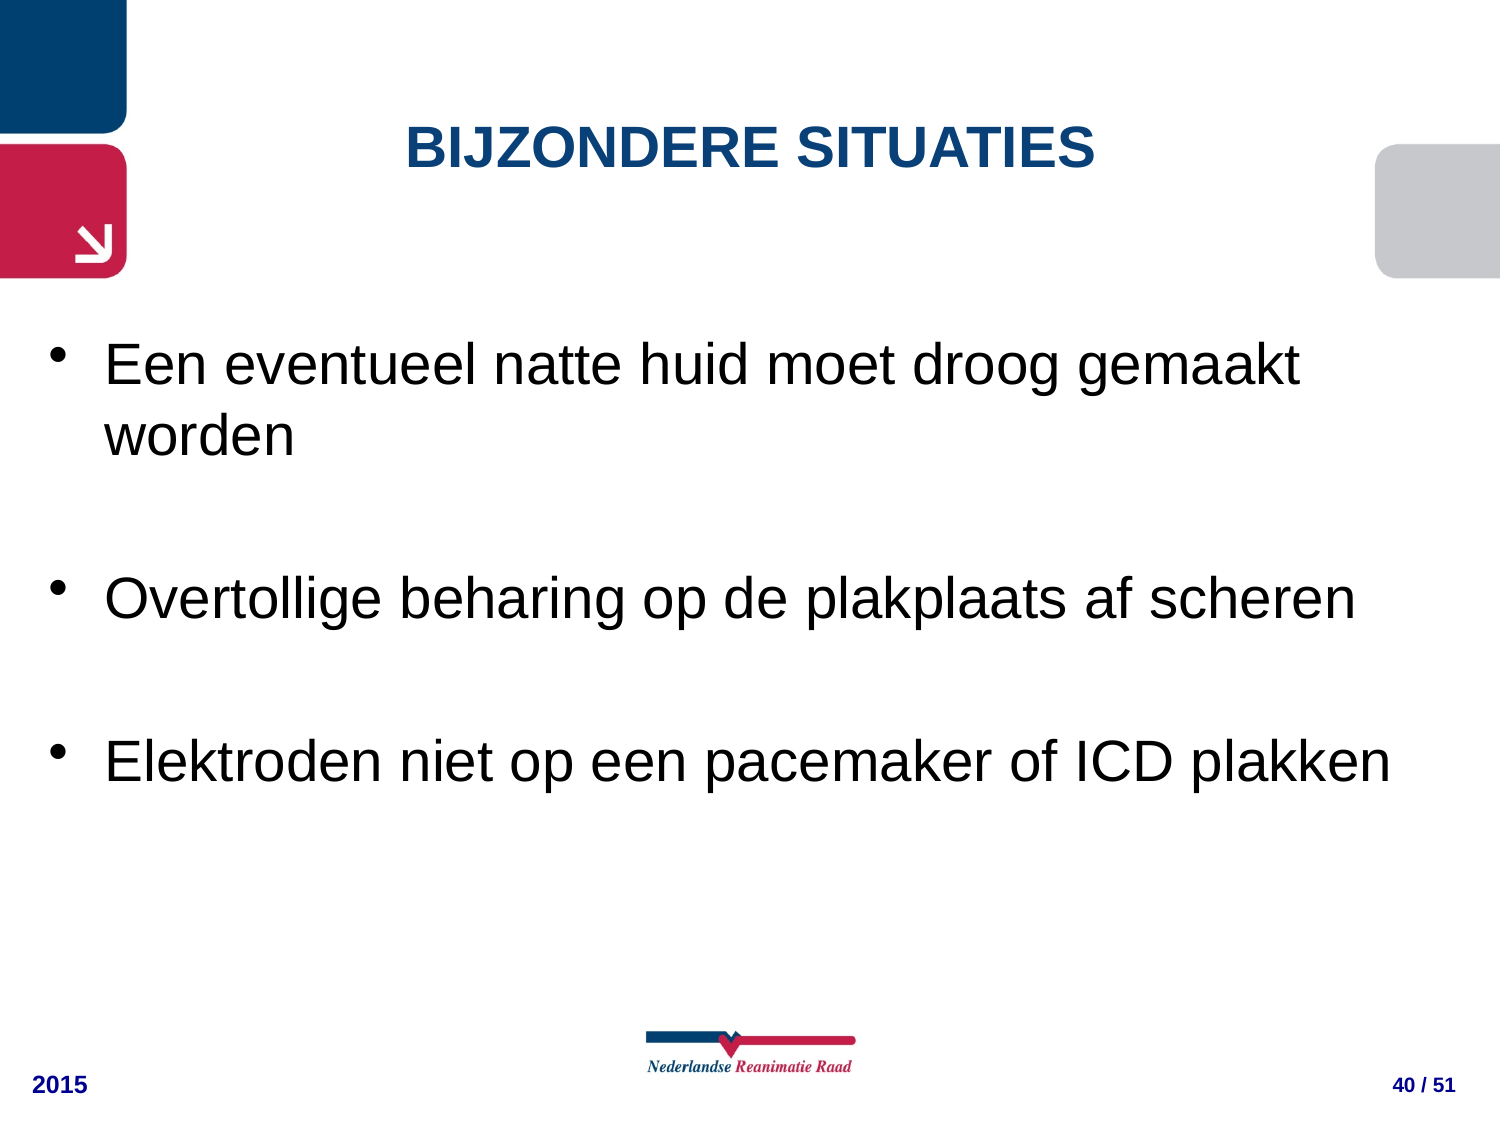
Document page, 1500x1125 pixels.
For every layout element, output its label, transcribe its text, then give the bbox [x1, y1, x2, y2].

list Een eventueel natte huid moet droog gemaakt worden Overtollige beharing op de plakplaats af scheren Elektroden niet op een pacemaker of ICD plakken [33, 319, 1468, 944]
picture [0, 0, 1500, 1125]
text_box BIJZONDERE SITUATIES [33, 101, 1468, 177]
